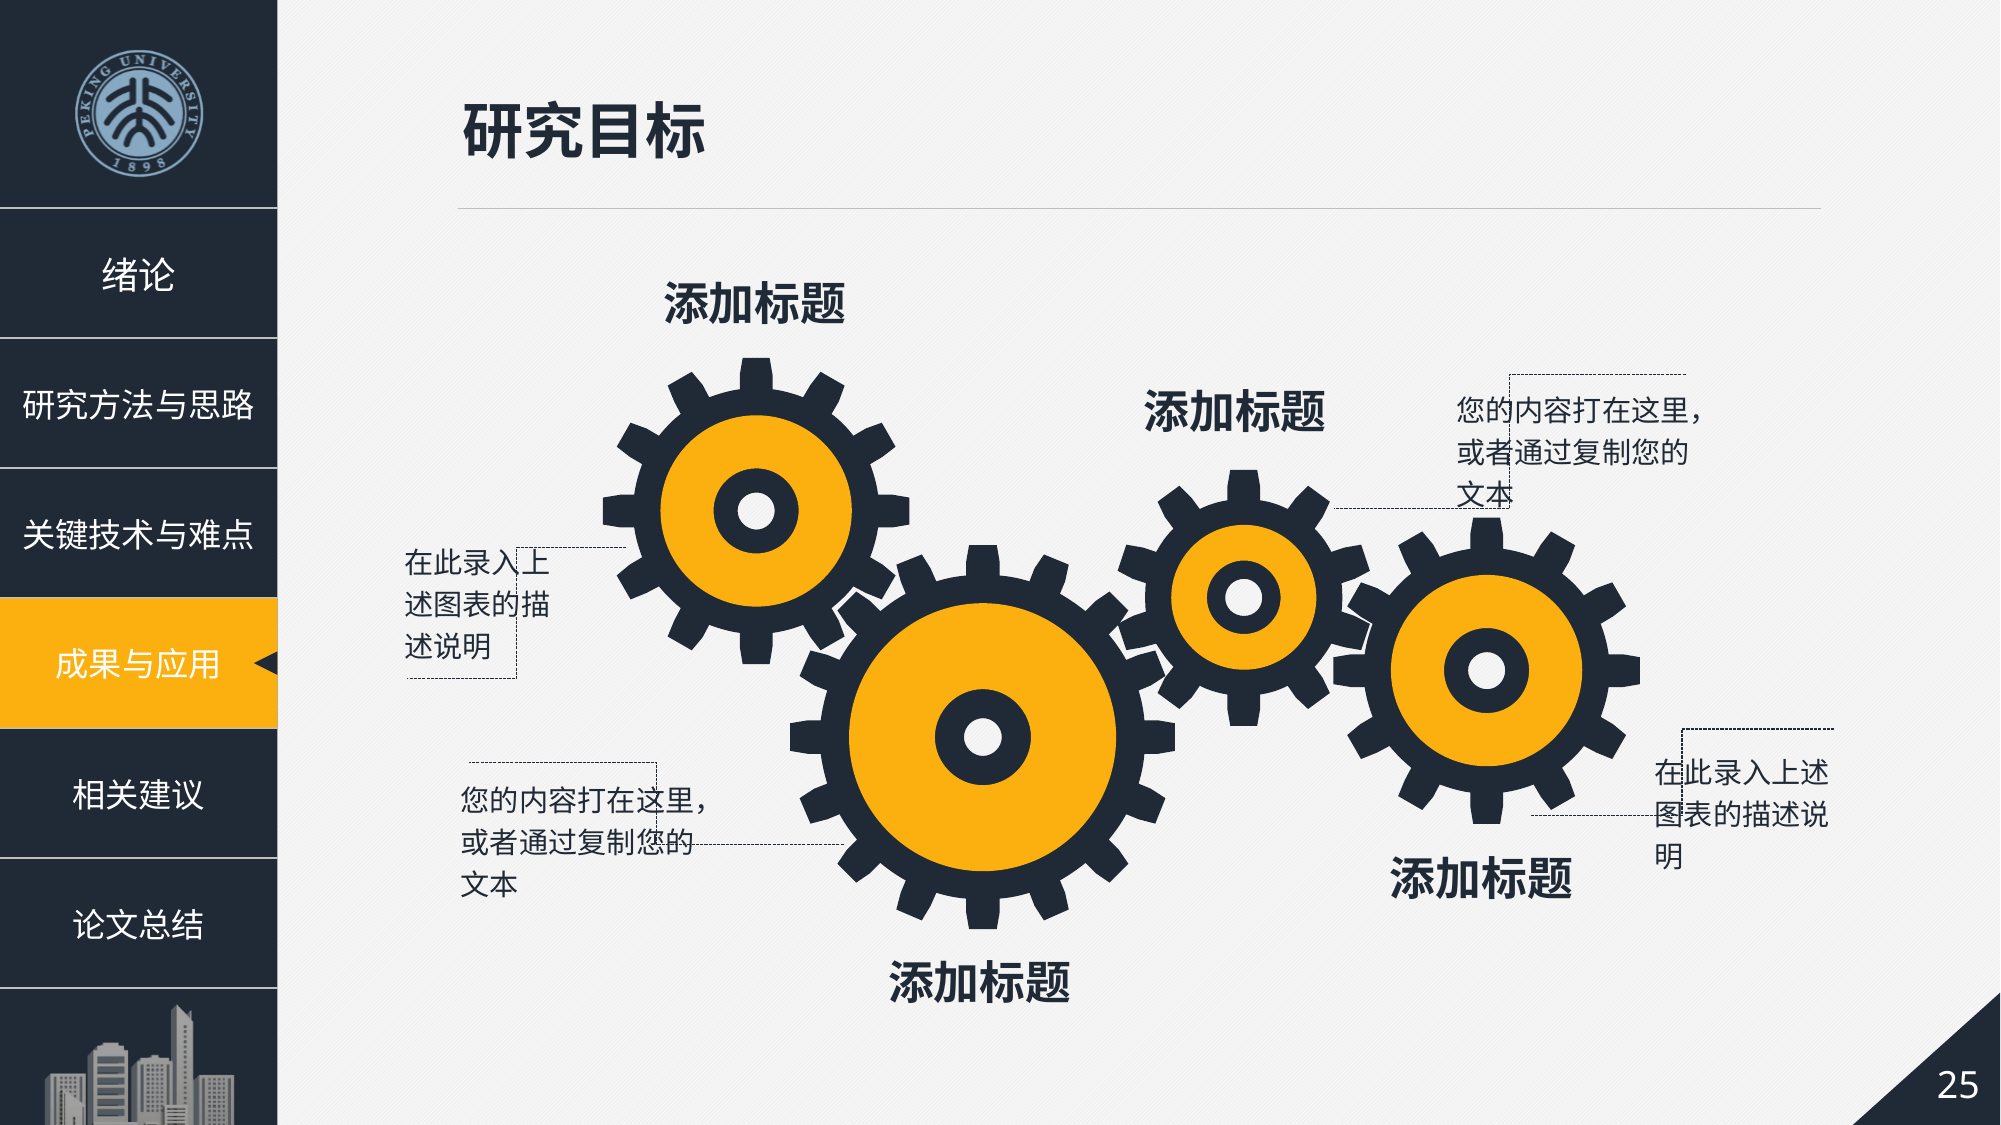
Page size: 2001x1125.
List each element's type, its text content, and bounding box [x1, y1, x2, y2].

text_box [602, 357, 910, 665]
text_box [1117, 469, 1370, 726]
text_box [469, 762, 844, 845]
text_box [1333, 374, 1686, 509]
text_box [1333, 517, 1640, 824]
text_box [790, 544, 1175, 930]
text_box 添加标题 [1104, 375, 1333, 446]
text_box 添加标题 [1350, 842, 1613, 912]
text_box 在此录入上述图表的描述说明 [389, 529, 569, 671]
text_box 添加标题 [623, 267, 886, 338]
text_box 研究目标 [447, 84, 722, 173]
text_box 在此录入上述图表的描述说明 [1639, 740, 1874, 881]
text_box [407, 547, 627, 679]
text_box 添加标题 [848, 946, 1112, 1016]
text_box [1529, 728, 1835, 816]
picture [16, 1004, 260, 1125]
text_box 您的内容打在这里，或者通过复制您的文本 [1441, 377, 1729, 519]
text_box 您的内容打在这里，或者通过复制您的文本 [445, 768, 731, 909]
